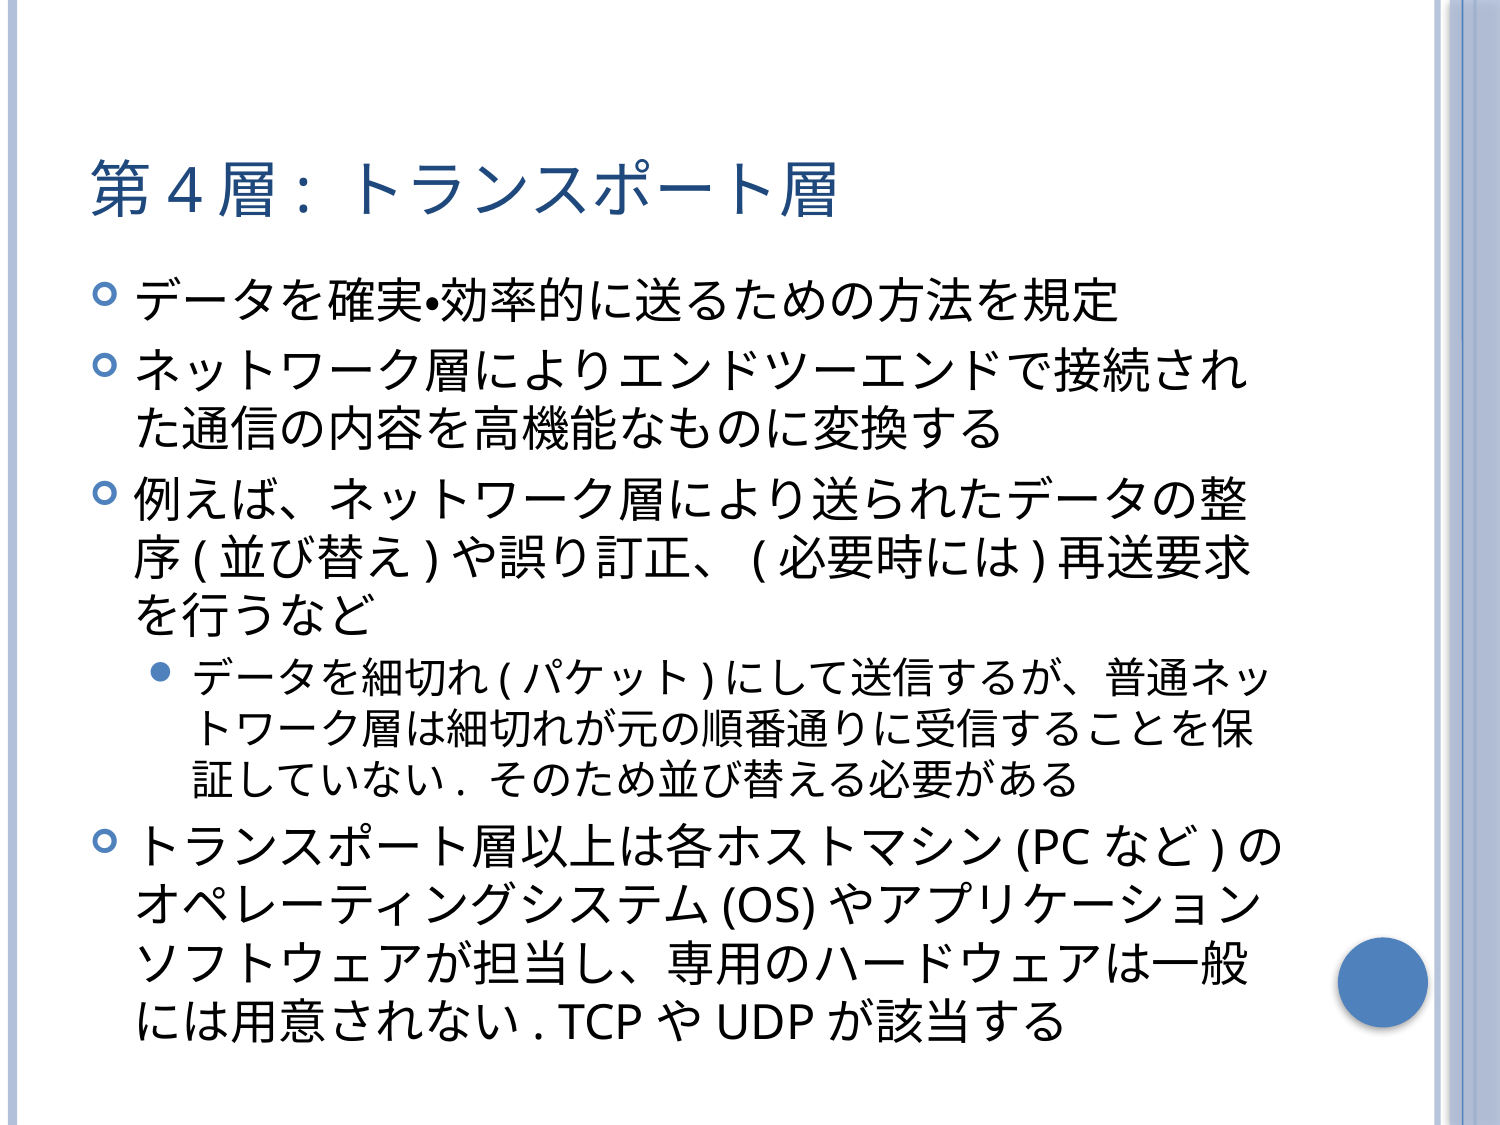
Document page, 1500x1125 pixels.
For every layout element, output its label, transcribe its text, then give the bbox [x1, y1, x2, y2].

title 第4層: トランスポート層 [75, 45, 1300, 233]
list データを確実・効率的に送るための方法を規定 ネットワーク層によりエンドツーエンドで接続された通信の内容を高機能なものに変換する 例えば、ネットワーク層により送られたデータの整序(並び替え)や誤り訂正、(必要時には)再送要求を行うなど データを細切れ(パケット)にして送信するが、普通ネットワーク層は細切れが元の順番通りに受信することを保証していない. そのため並び替える必要がある トランスポート層以上は各ホストマシン(PCなど)のオペレーティングシステム(OS)やアプリケーションソフトウェアが担当し、専用のハードウェアは一般には用意されない. TCPやUDPが該当する [75, 262, 1300, 1062]
